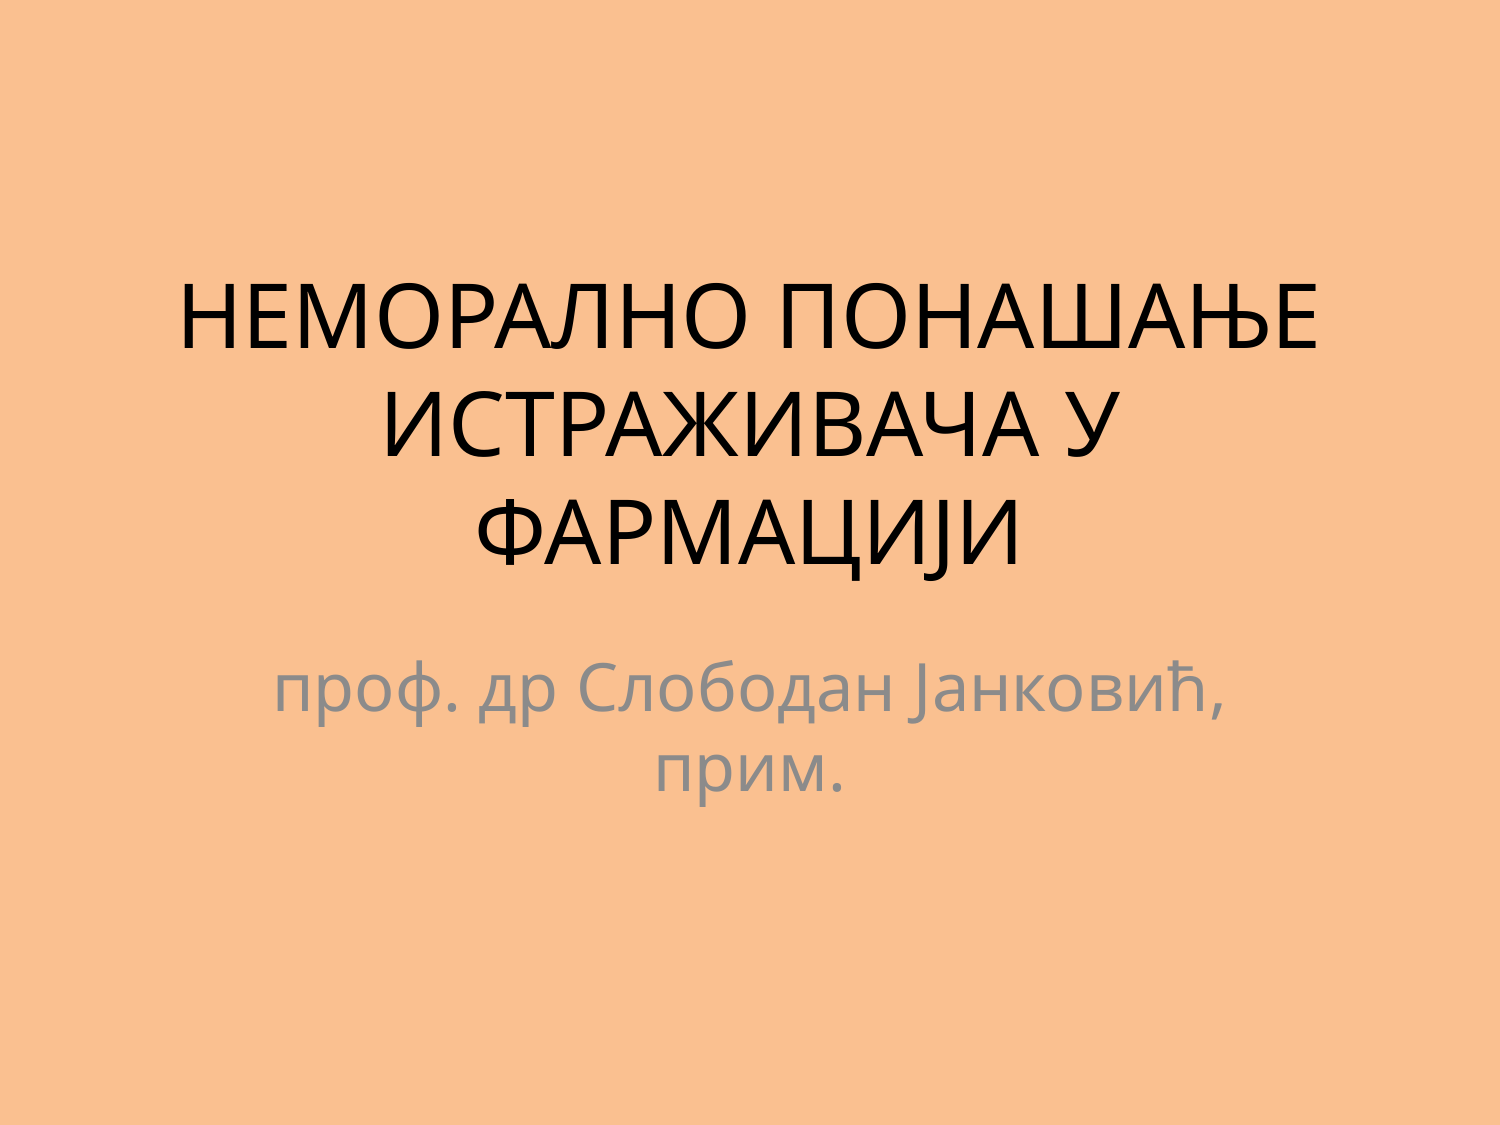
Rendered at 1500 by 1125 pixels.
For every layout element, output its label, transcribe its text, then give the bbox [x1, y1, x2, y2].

subtitle проф. др Слободан Јанковић, прим. [225, 637, 1275, 925]
title НЕМОРАЛНО ПОНАШАЊЕ ИСТРАЖИВАЧА У ФАРМАЦИЈИ [112, 249, 1388, 591]
